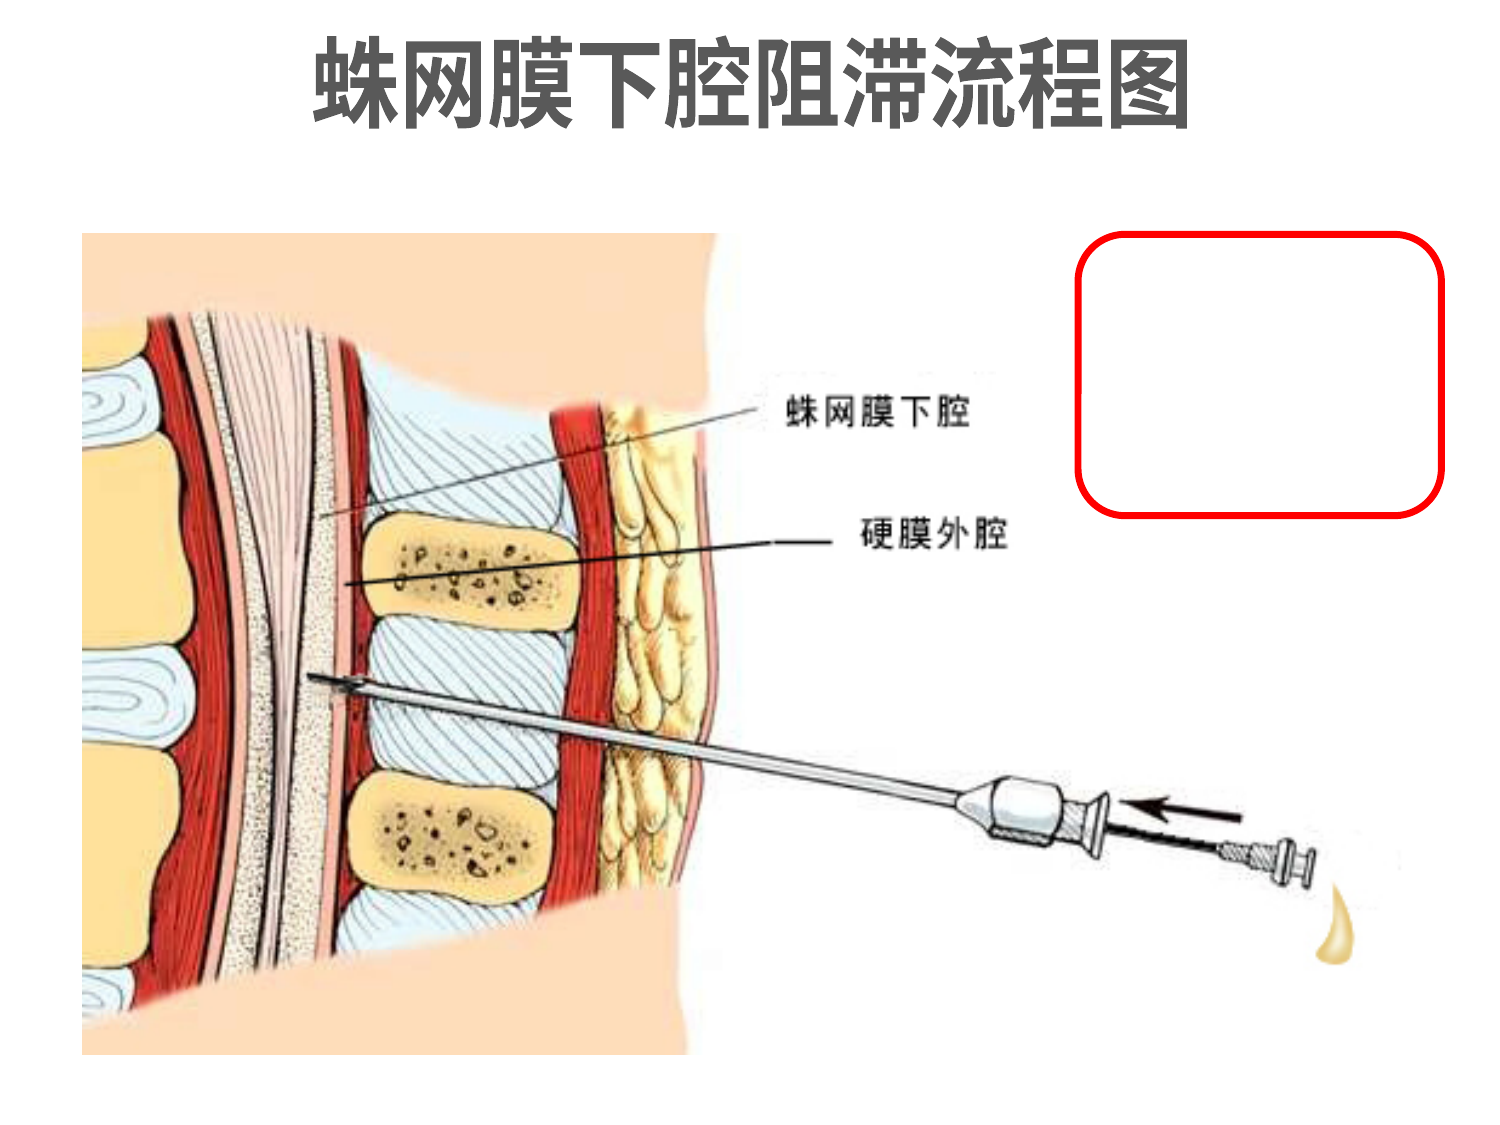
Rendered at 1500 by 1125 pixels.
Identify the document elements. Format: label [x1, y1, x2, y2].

text_box [0, 152, 1500, 1125]
